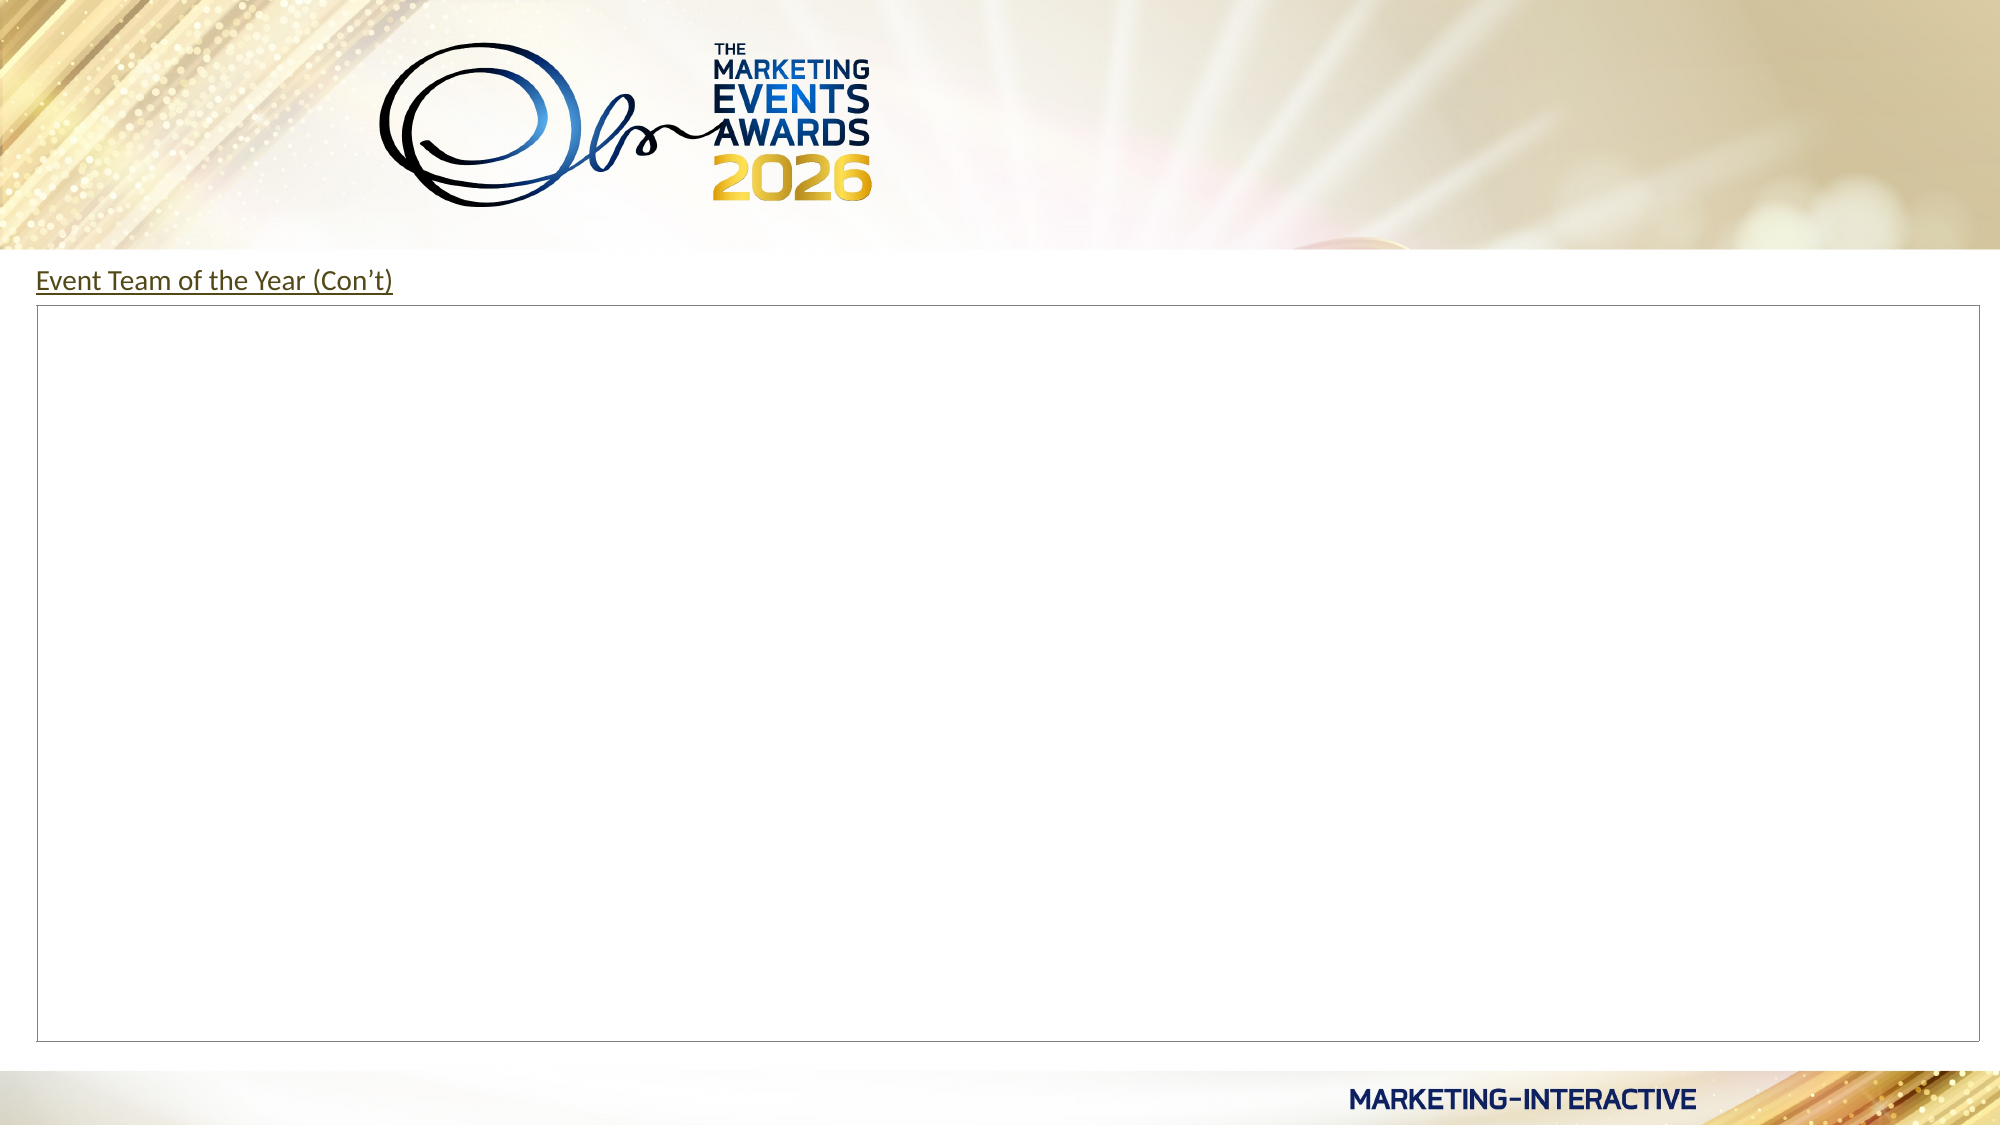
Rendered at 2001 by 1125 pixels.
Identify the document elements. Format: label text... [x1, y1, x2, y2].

picture [0, 0, 2000, 1125]
table_header [38, 306, 1979, 1041]
text_box Event Team of the Year (Con’t) [21, 254, 931, 305]
